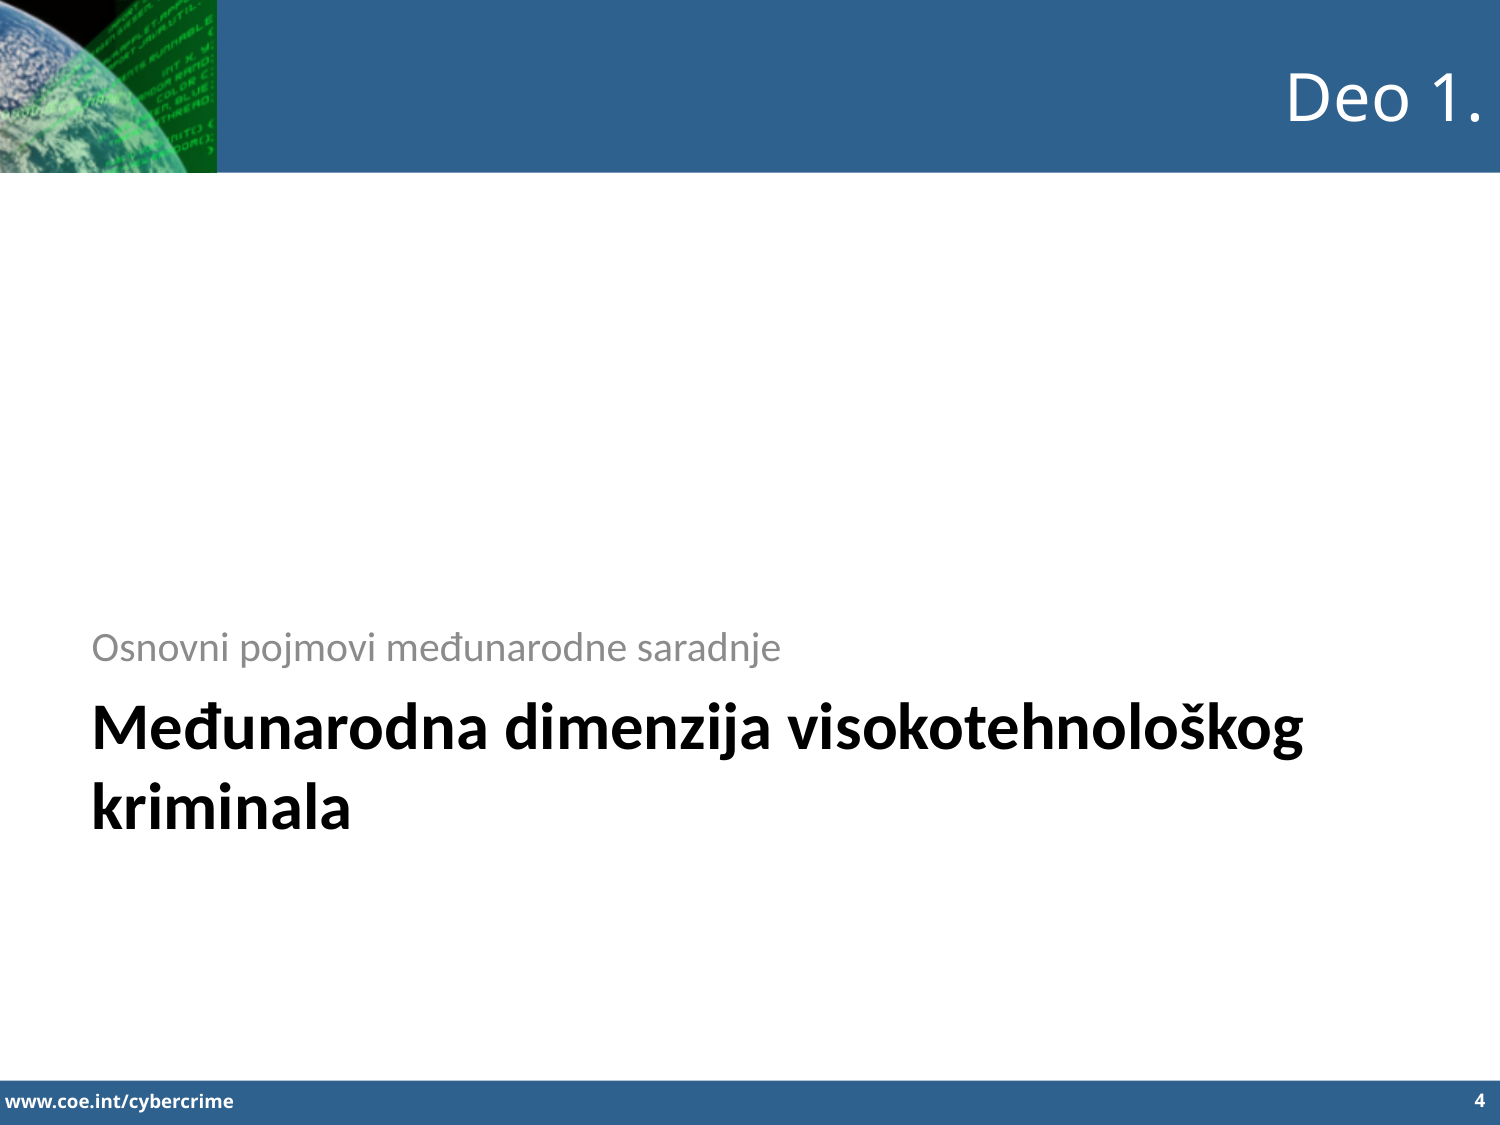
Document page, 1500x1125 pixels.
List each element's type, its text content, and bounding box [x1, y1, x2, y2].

text_box Međunarodna dimenzija visokotehnološkog kriminala [76, 675, 1500, 850]
slide_number 4 [1149, 1081, 1500, 1125]
text_box Osnovni pojmovi međunarodne saradnje [76, 617, 1352, 676]
picture [0, 1, 217, 173]
text_box Deo 1. [309, 18, 1500, 171]
